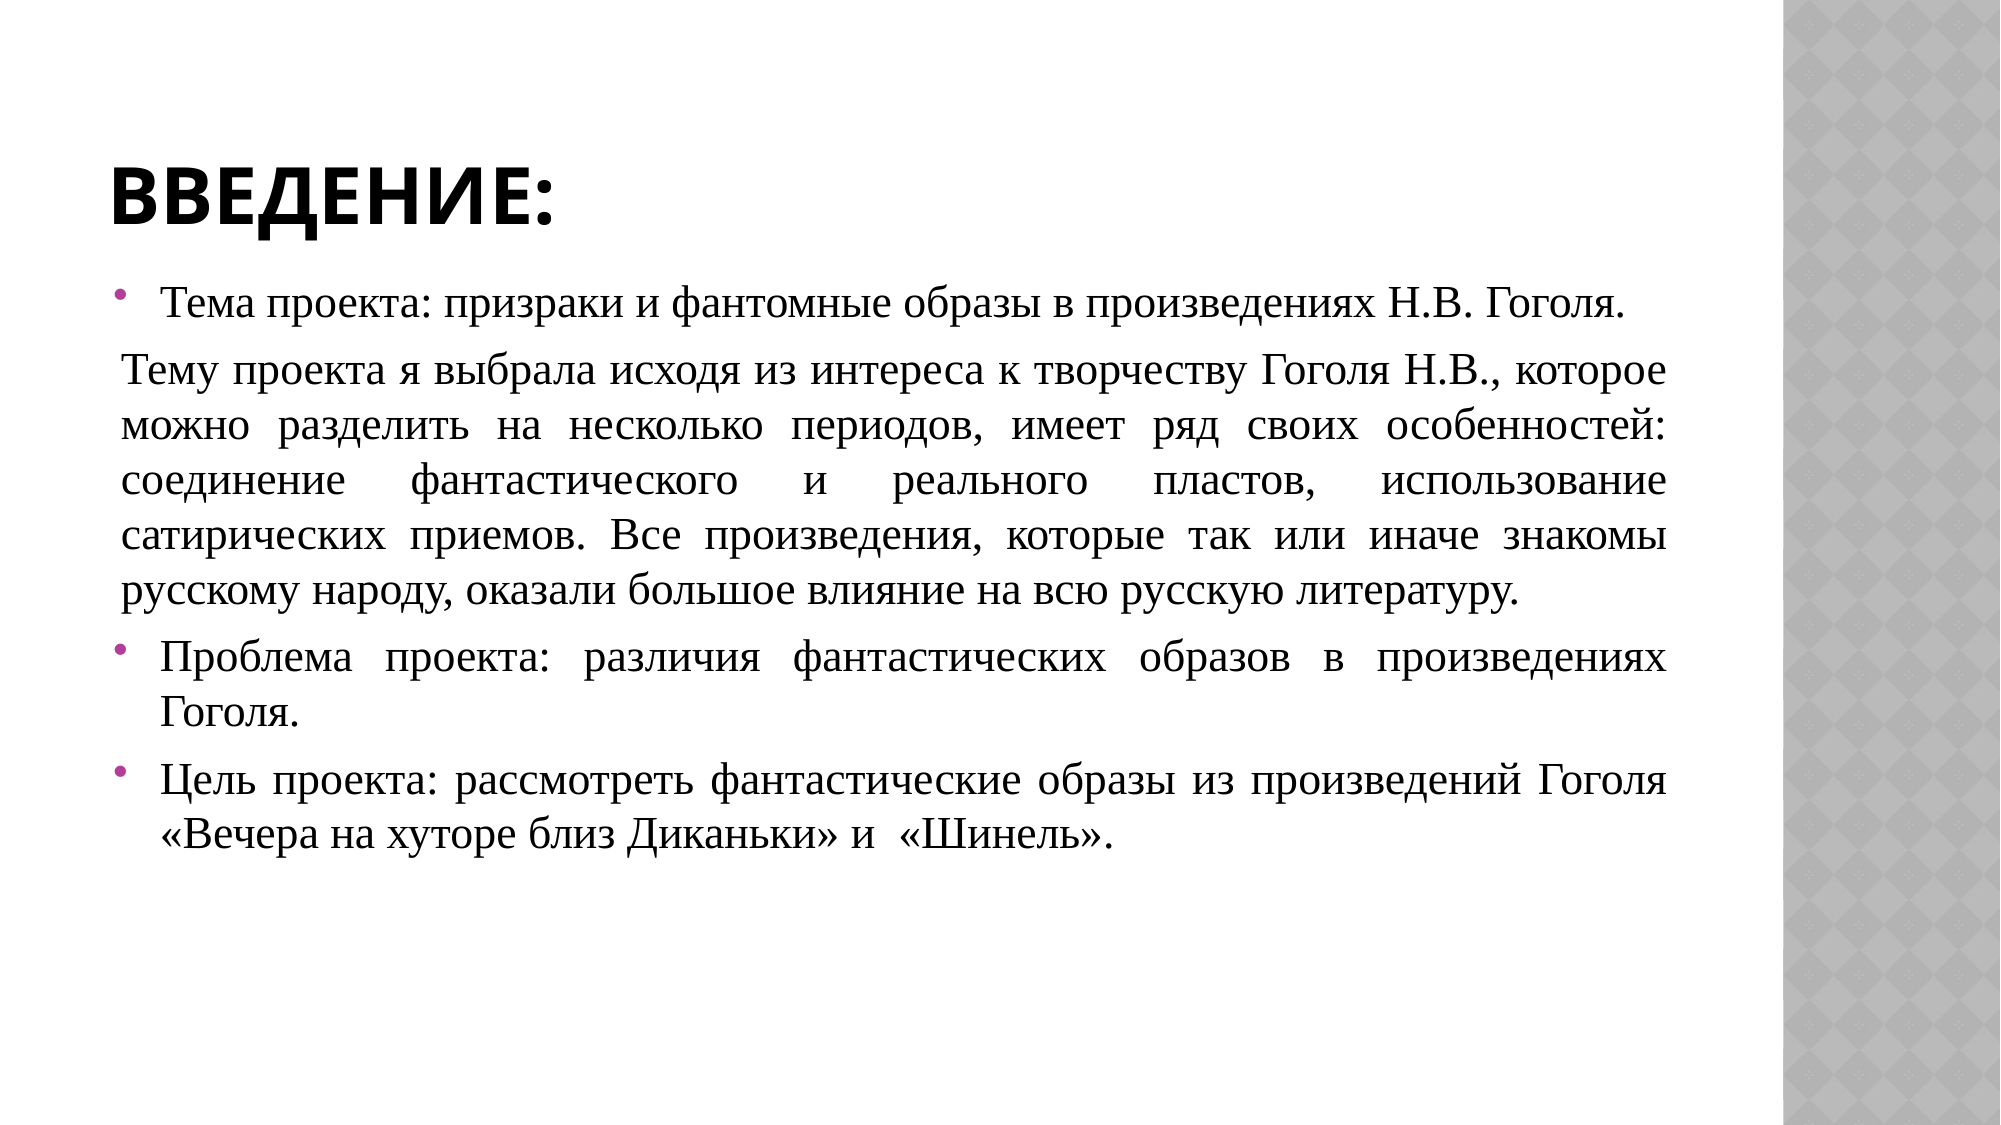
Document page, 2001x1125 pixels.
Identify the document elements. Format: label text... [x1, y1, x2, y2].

title Введение: [99, 52, 1684, 240]
list Тема проекта: призраки и фантомные образы в произведениях Н.В. Гоголя. Тему проекта я выбрала исходя из интереса к творчеству Гоголя Н.В., которое можно разделить на несколько периодов, имеет ряд своих особенностей: соединение фантастического и реального пластов, использование сатирических приемов. Все произведения, которые так или иначе знакомы русскому народу, оказали большое влияние на всю русскую литературу. Проблема проекта: различия фантастических образов в произведениях Гоголя. Цель проекта: рассмотреть фантастические образы из произведений Гоголя «Вечера на хуторе близ Диканьки» и «Шинель». [99, 264, 1684, 1059]
